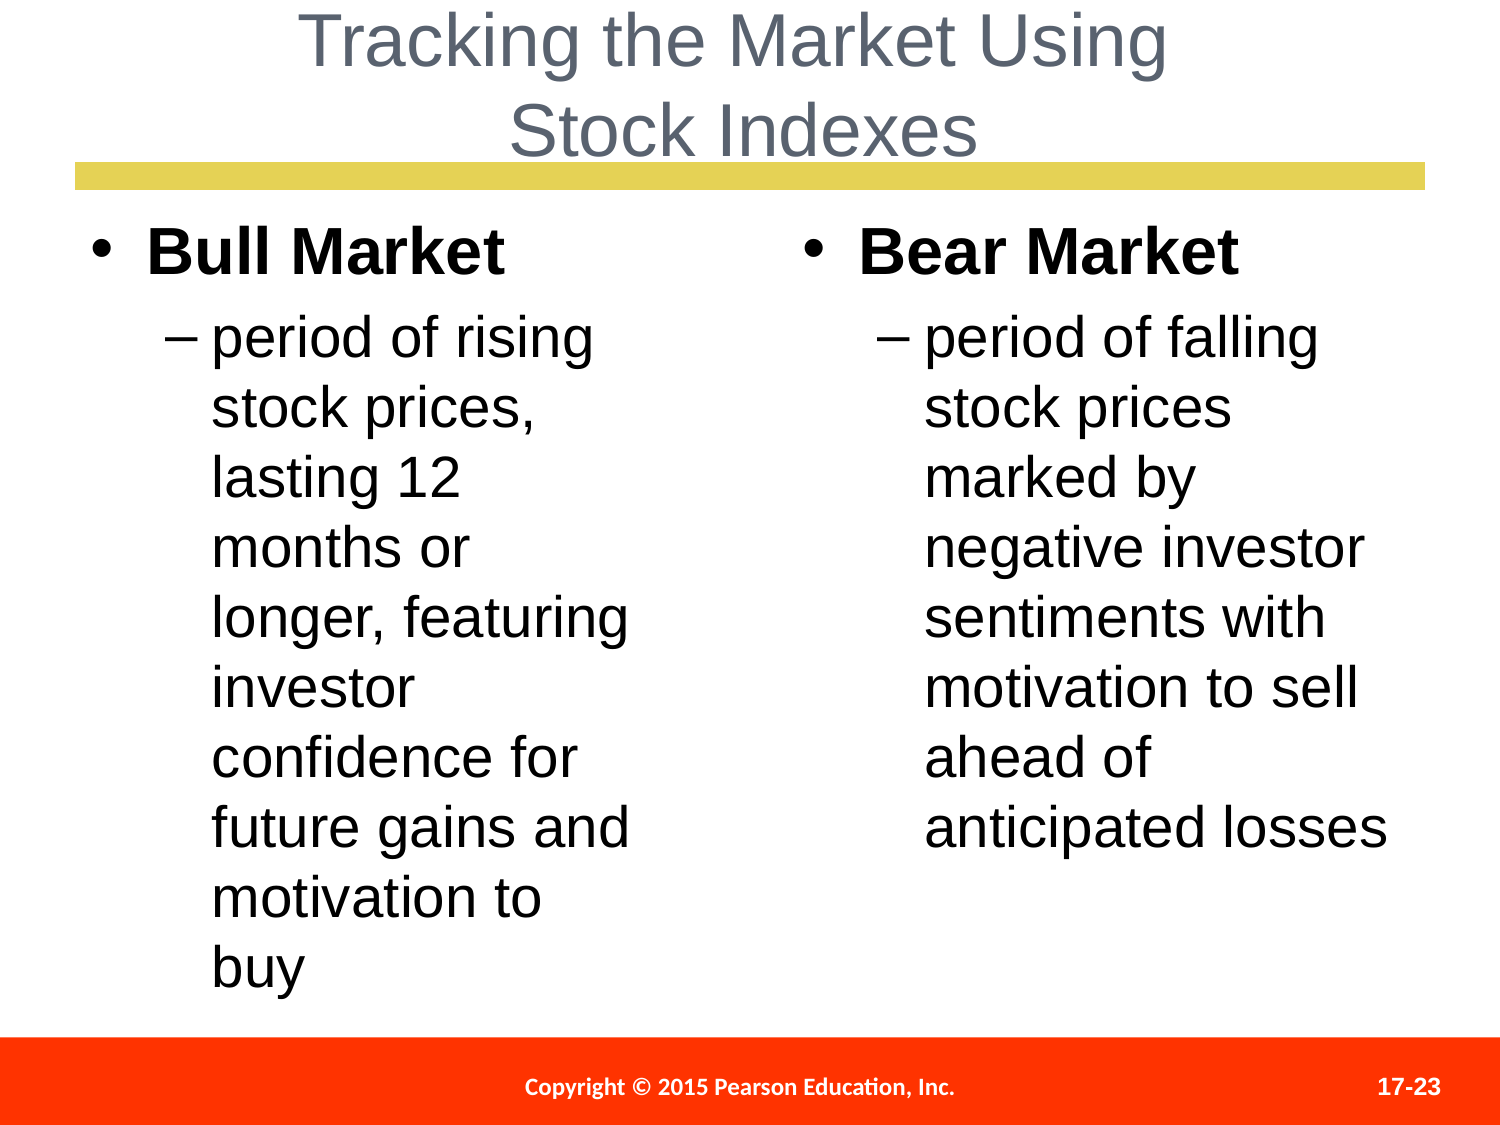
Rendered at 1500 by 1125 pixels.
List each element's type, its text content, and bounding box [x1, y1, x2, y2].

picture [75, 175, 1425, 190]
text_box Bear Market period of falling stock prices marked by negative investor sentiments with motivation to sell ahead of anticipated losses [787, 199, 1413, 1005]
text_box Tracking the Market Using Stock Indexes [50, 0, 1438, 175]
list Bull Market period of rising stock prices, lasting 12 months or longer, featuring investor confidence for future gains and motivation to buy [74, 199, 651, 1006]
